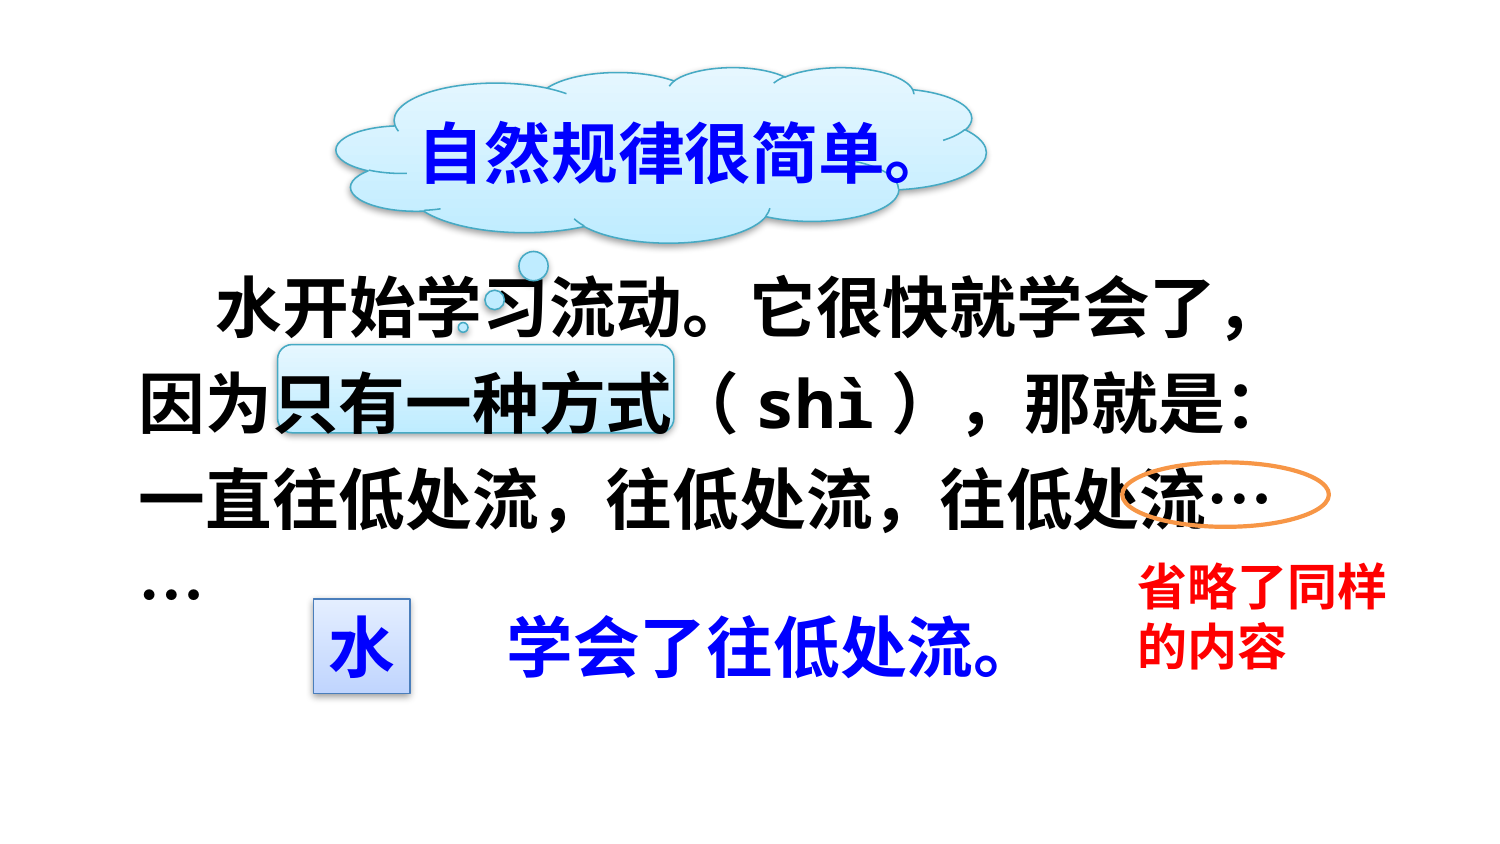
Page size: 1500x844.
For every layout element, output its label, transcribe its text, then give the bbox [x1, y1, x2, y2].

text_box 水开始学习流动。它很快就学会了，因为只有一种方式（shì），那就是：一直往低处流，往低处流，往低处流…… [123, 242, 1329, 641]
text_box 省略了同样 的内容 [1122, 548, 1403, 684]
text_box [336, 66, 987, 243]
text_box 水 [313, 598, 411, 694]
text_box [1120, 460, 1331, 529]
text_box 学会了往低处流。 [491, 598, 1056, 694]
